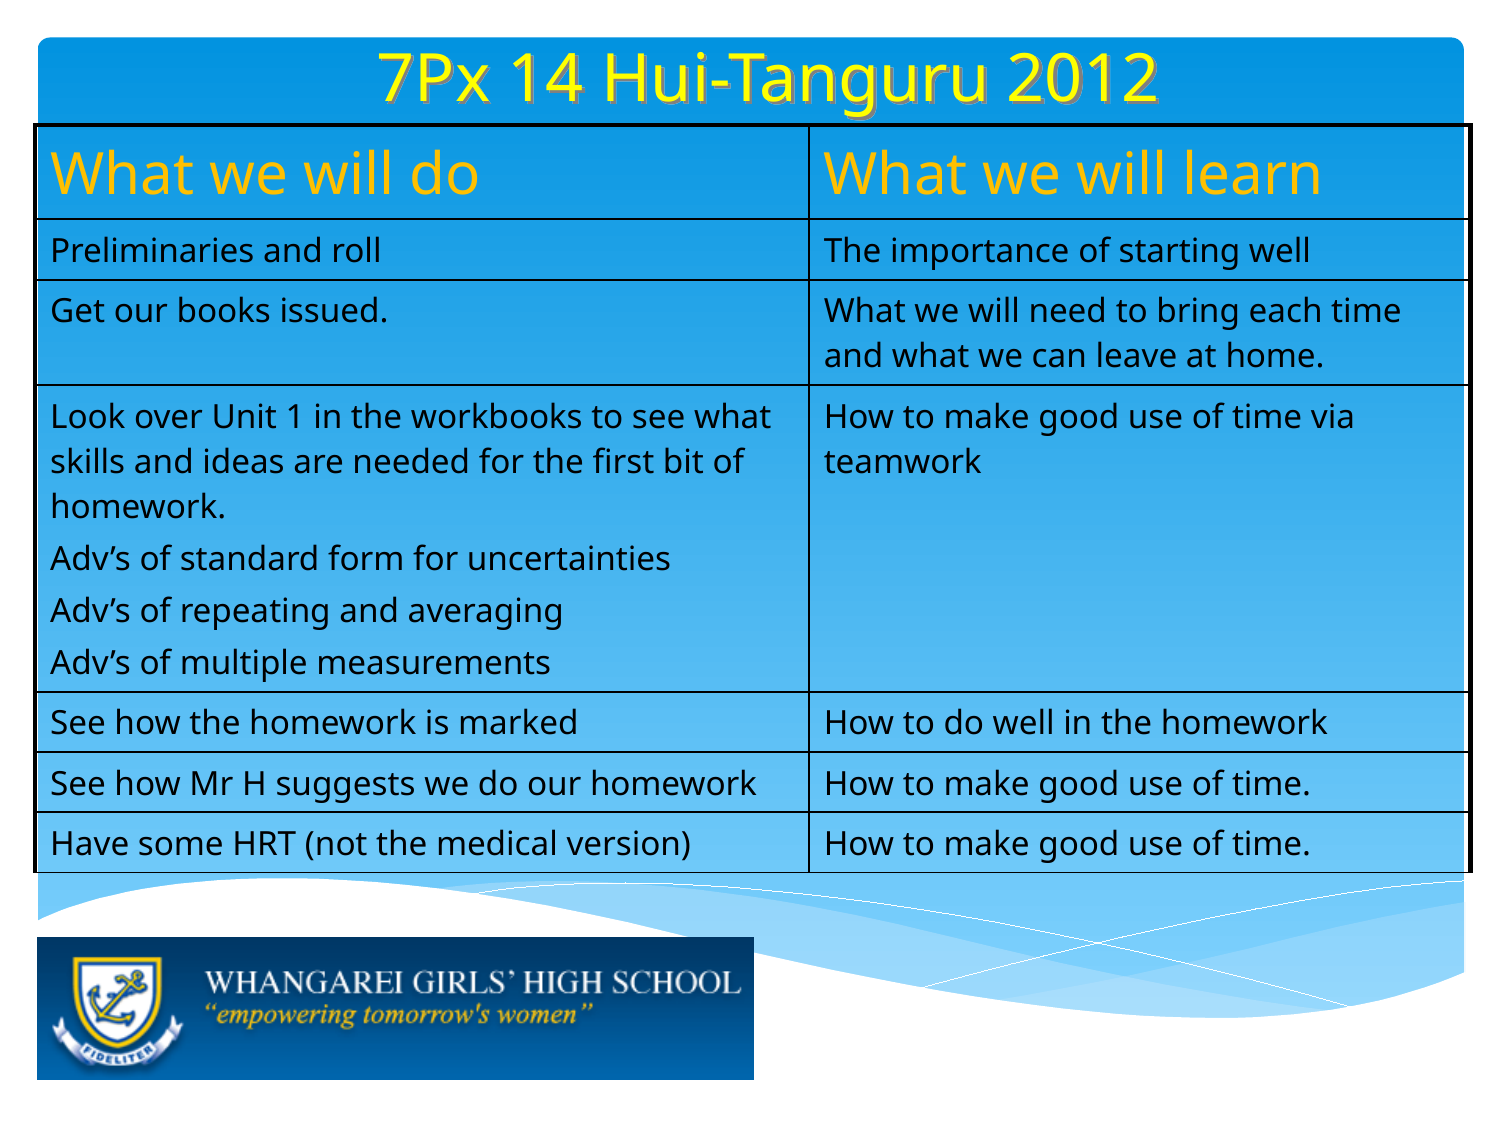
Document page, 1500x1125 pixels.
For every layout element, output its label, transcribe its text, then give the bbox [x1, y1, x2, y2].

text_box 7Px 14 Hui-Tanguru 2012 [162, 24, 1375, 123]
table_header What we will do [37, 127, 808, 218]
table_cell How to do well in the homework [810, 693, 1468, 751]
table_cell Get our books issued. [37, 281, 808, 384]
picture [37, 937, 754, 1080]
table_cell See how Mr H suggests we do our homework [37, 753, 808, 811]
table_cell Look over Unit 1 in the workbooks to see what skills and ideas are needed for the first bit of homework. Adv’s of standard form for uncertainties Adv’s of repeating and averaging Adv’s of multiple measurements [37, 386, 808, 691]
table_cell How to make good use of time. [810, 753, 1468, 811]
table_cell How to make good use of time via teamwork [810, 386, 1468, 691]
table_cell Have some HRT (not the medical version) [37, 813, 808, 872]
table_cell How to make good use of time. [810, 813, 1468, 872]
table_cell The importance of starting well [810, 220, 1468, 279]
table_cell Preliminaries and roll [37, 220, 808, 279]
table_cell What we will need to bring each time and what we can leave at home. [810, 281, 1468, 384]
table_cell See how the homework is marked [37, 693, 808, 751]
table_header What we will learn [810, 127, 1468, 218]
